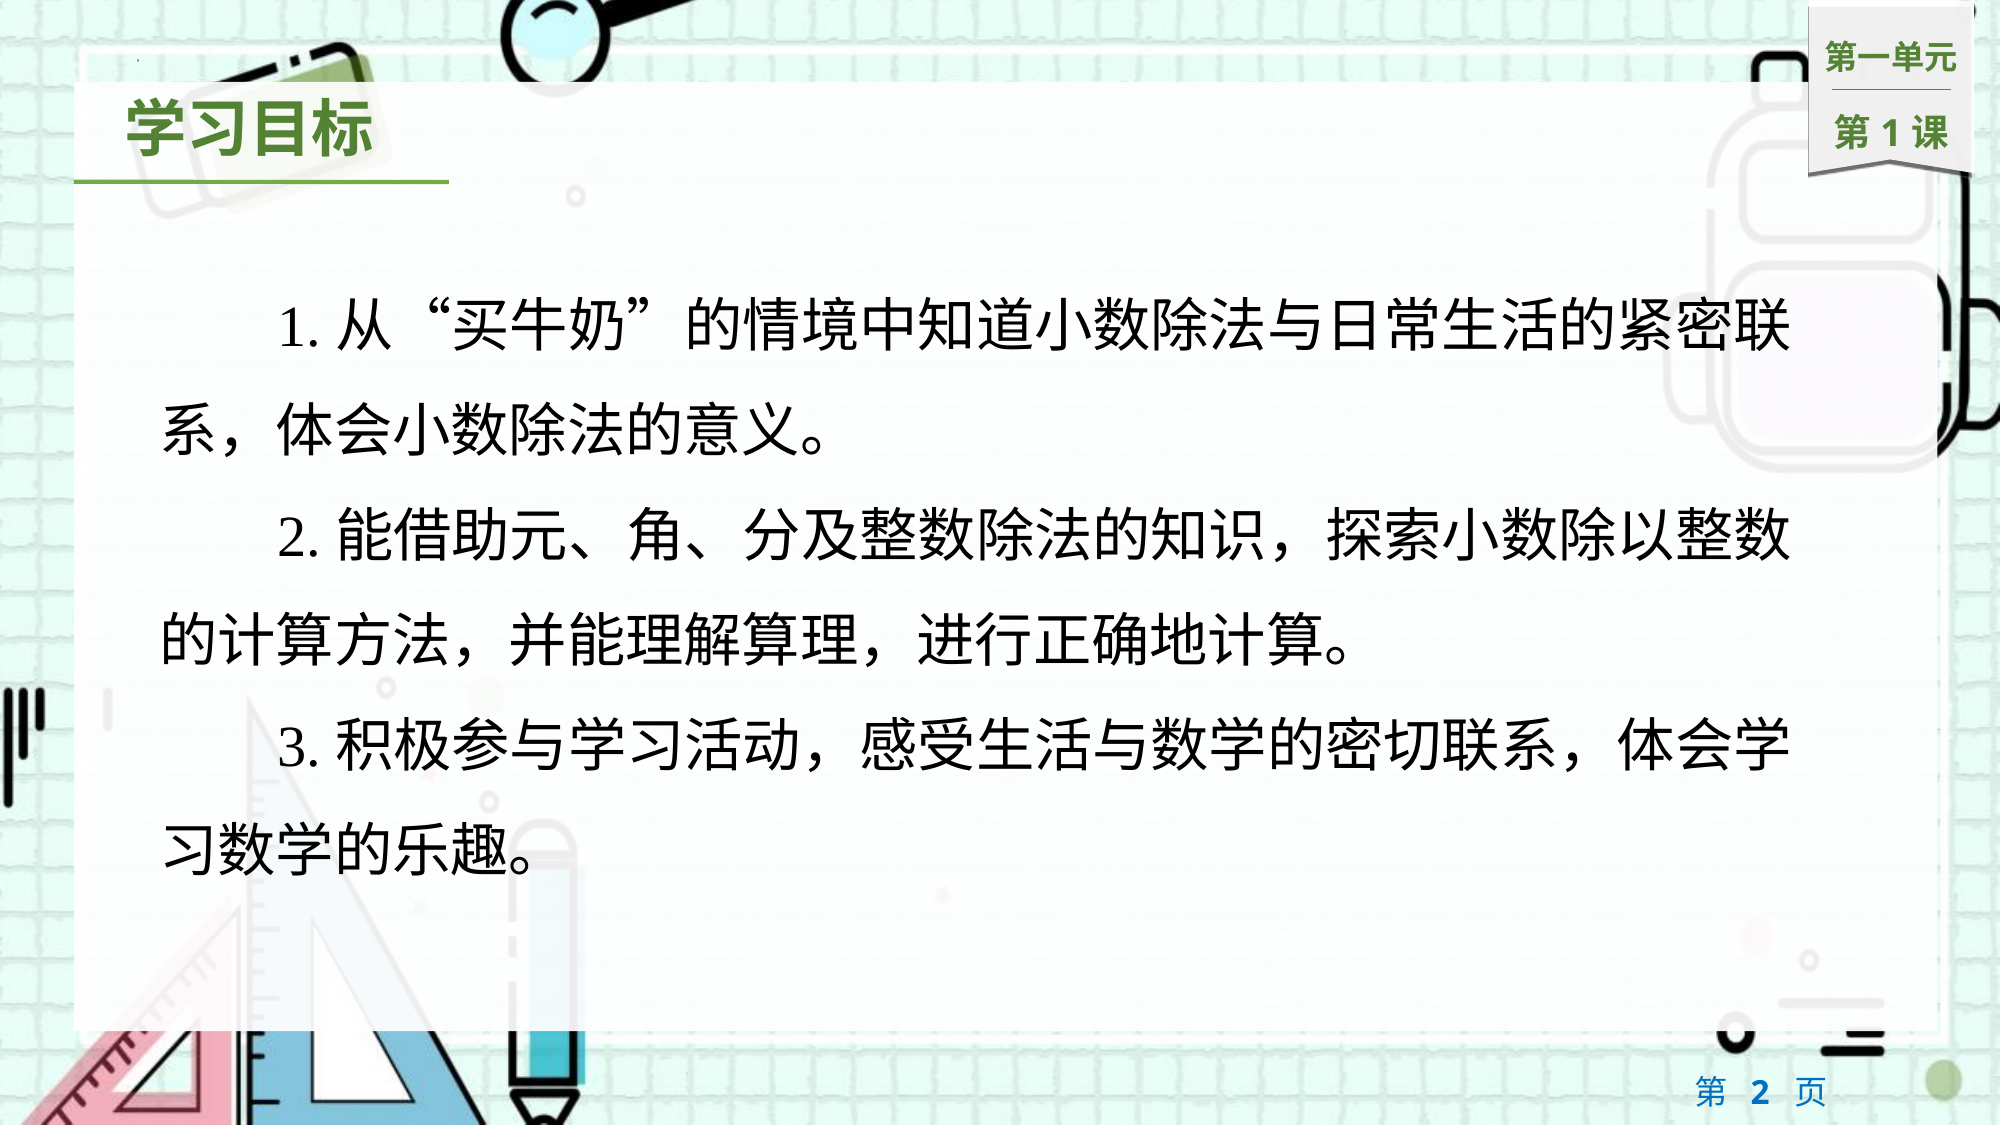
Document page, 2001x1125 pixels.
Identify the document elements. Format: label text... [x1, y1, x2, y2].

picture [1938, 168, 1971, 176]
list 1.从“买牛奶”的情境中知道小数除法与日常生活的紧密联系，体会小数除法的意义。 2.能借助元、角、分及整数除法的知识，探索小数除以整数的计算方法，并能理解算理，进行正确地计算。 3.积极参与学习活动，感受生活与数学的密切联系，体会学习数学的乐趣。 [144, 246, 1844, 985]
picture [0, 0, 2000, 1125]
